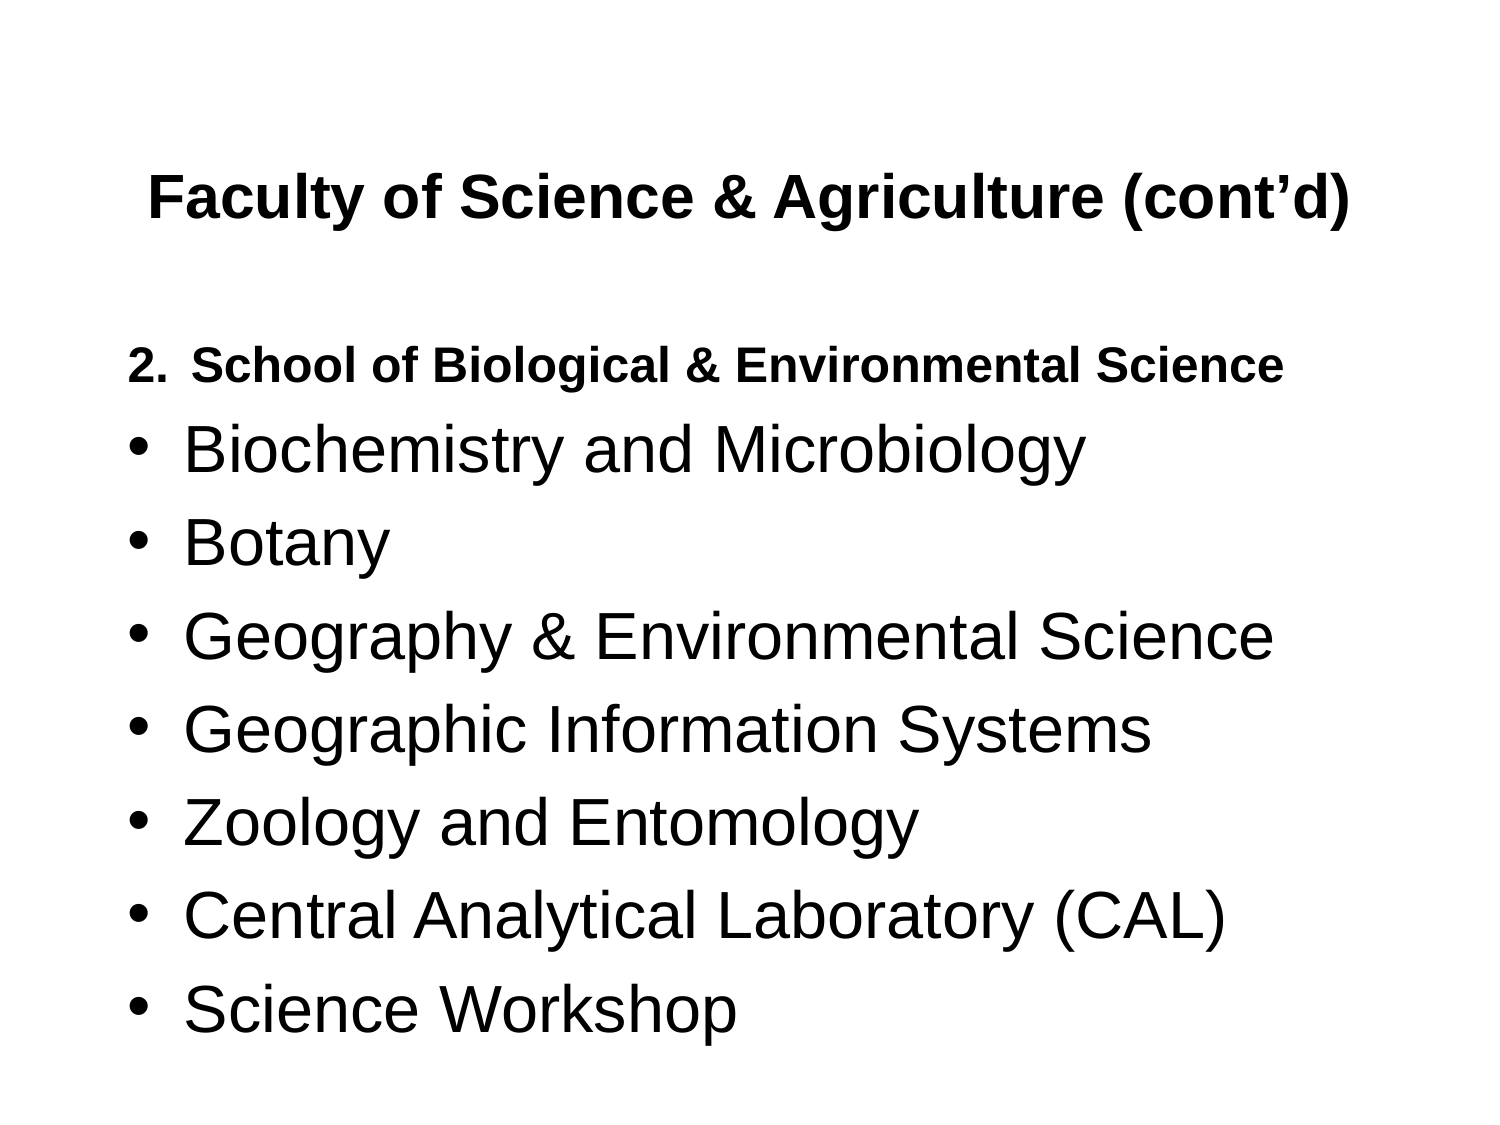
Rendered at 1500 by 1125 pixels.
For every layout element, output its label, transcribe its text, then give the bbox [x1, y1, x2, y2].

title Faculty of Science & Agriculture (cont’d) [112, 99, 1388, 288]
list School of Biological & Environmental Science Biochemistry and Microbiology Botany Geography & Environmental Science Geographic Information Systems Zoology and Entomology Central Analytical Laboratory (CAL) Science Workshop [112, 324, 1388, 1001]
